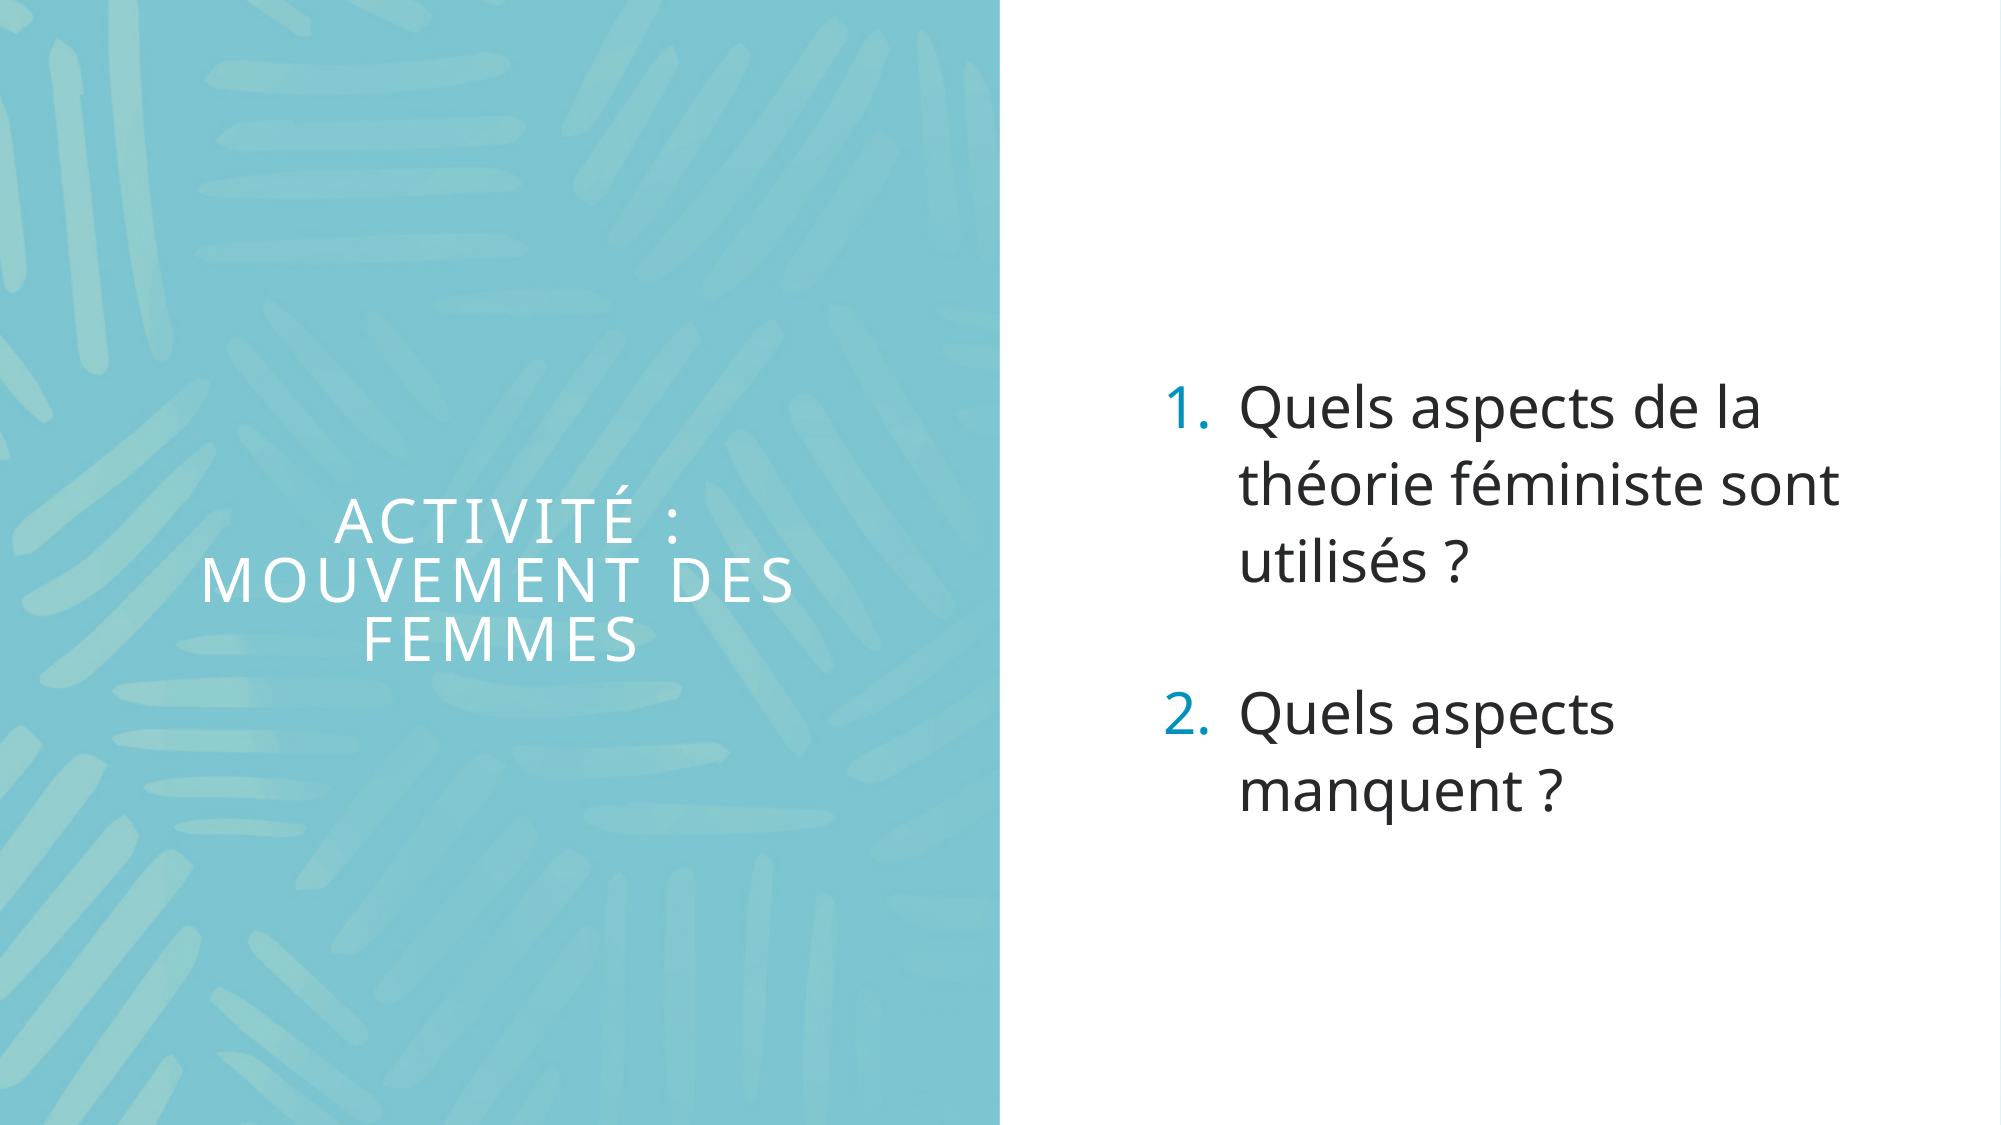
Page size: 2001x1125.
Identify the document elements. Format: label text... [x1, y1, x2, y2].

title Activité : Mouvement des femmes [108, 428, 892, 682]
picture [0, 0, 2001, 1125]
list Quels aspects de la théorie féministe sont utilisés ? Quels aspects manquent ? [1155, 105, 1891, 936]
